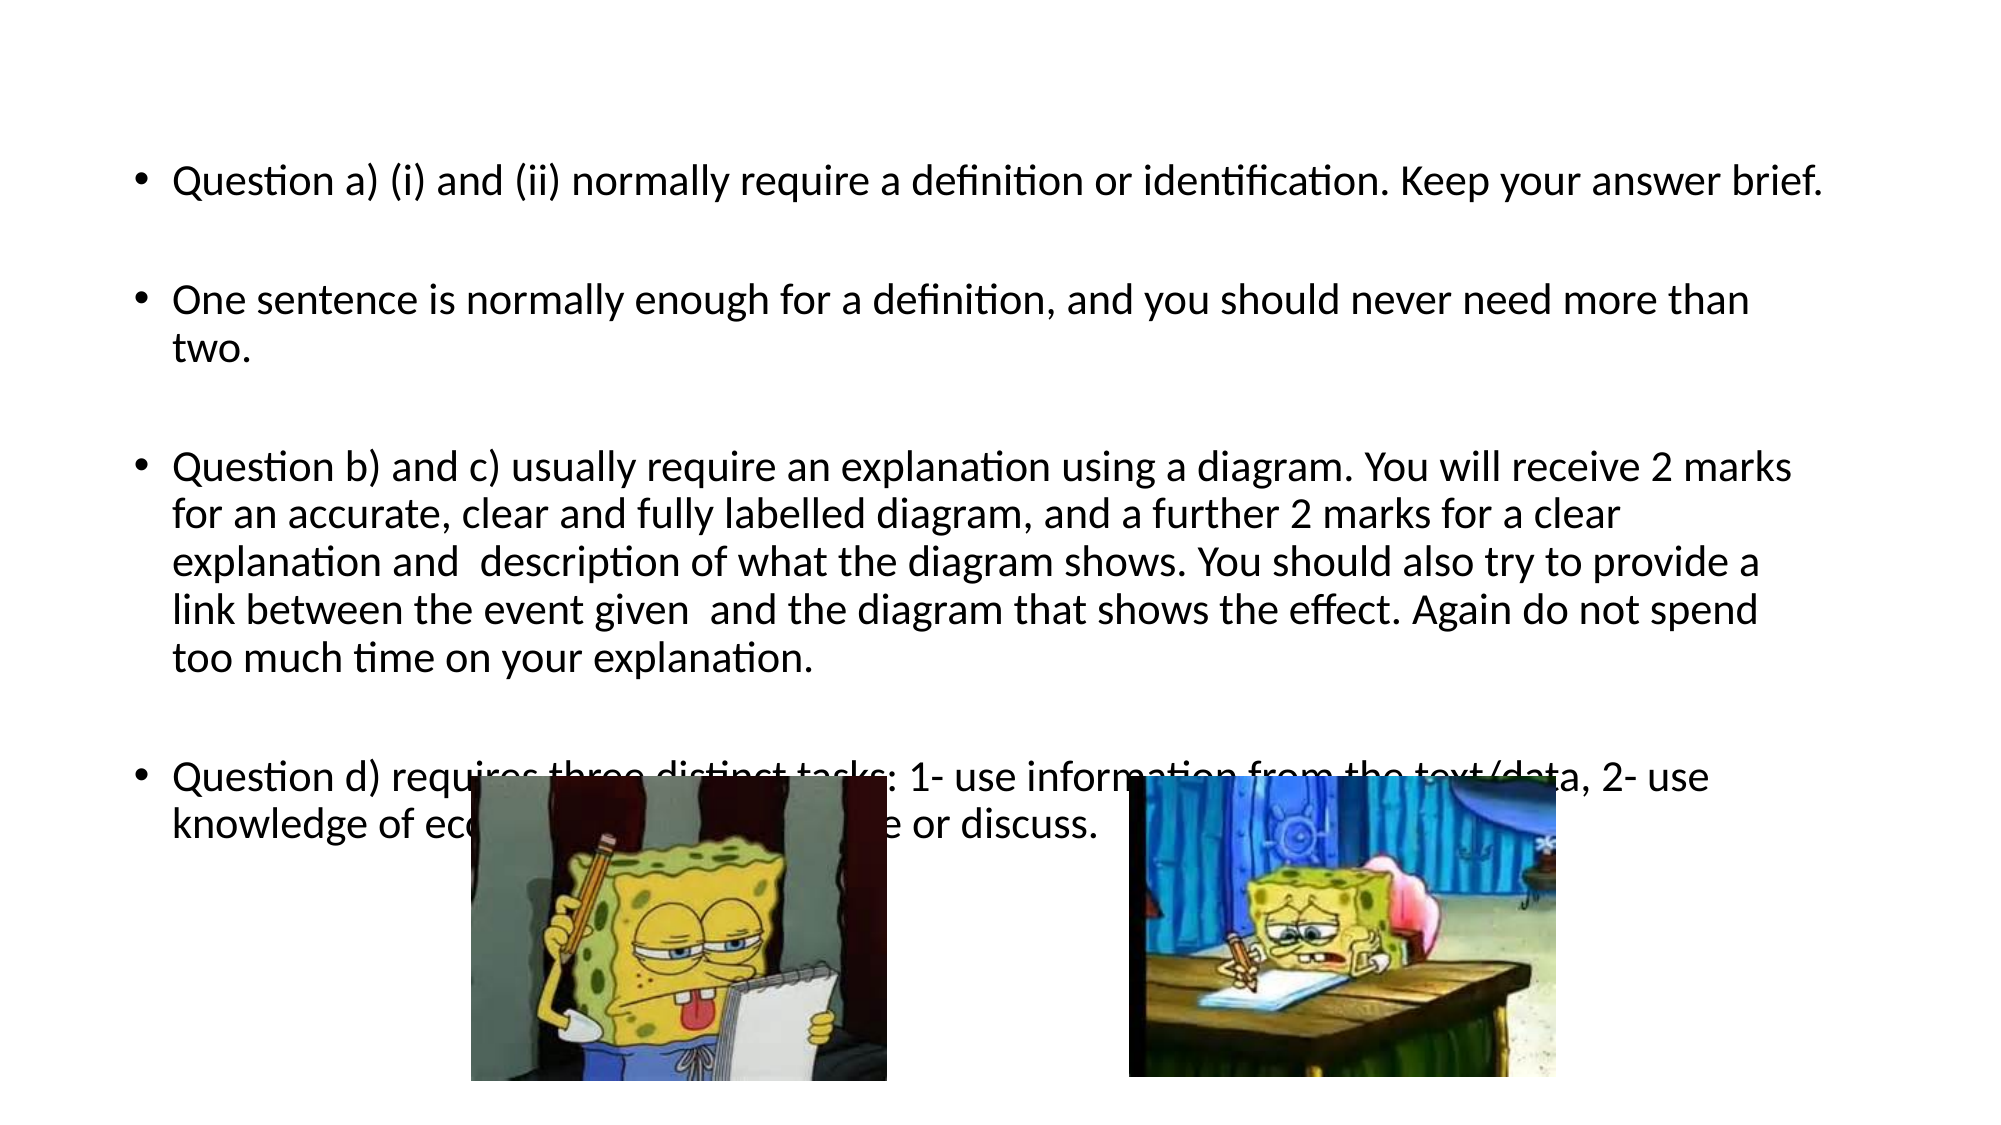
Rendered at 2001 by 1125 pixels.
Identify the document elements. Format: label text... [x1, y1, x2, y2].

list Question a) (i) and (ii) normally require a definition or identification. Keep your answer brief. One sentence is normally enough for a definition, and you should never need more than two. Question b) and c) usually require an explanation using a diagram. You will receive 2 marks for an accurate, clear and fully labelled diagram, and a further 2 marks for a clear explanation and description of what the diagram shows. You should also try to provide a link between the event given and the diagram that shows the effect. Again do not spend too much time on your explanation. Question d) requires three distinct tasks: 1- use information from the text/data, 2- use knowledge of economics and 3- evaluate or discuss. [118, 149, 1844, 864]
picture [471, 776, 887, 1081]
picture [1129, 776, 1556, 1077]
picture [1408, 776, 1417, 786]
